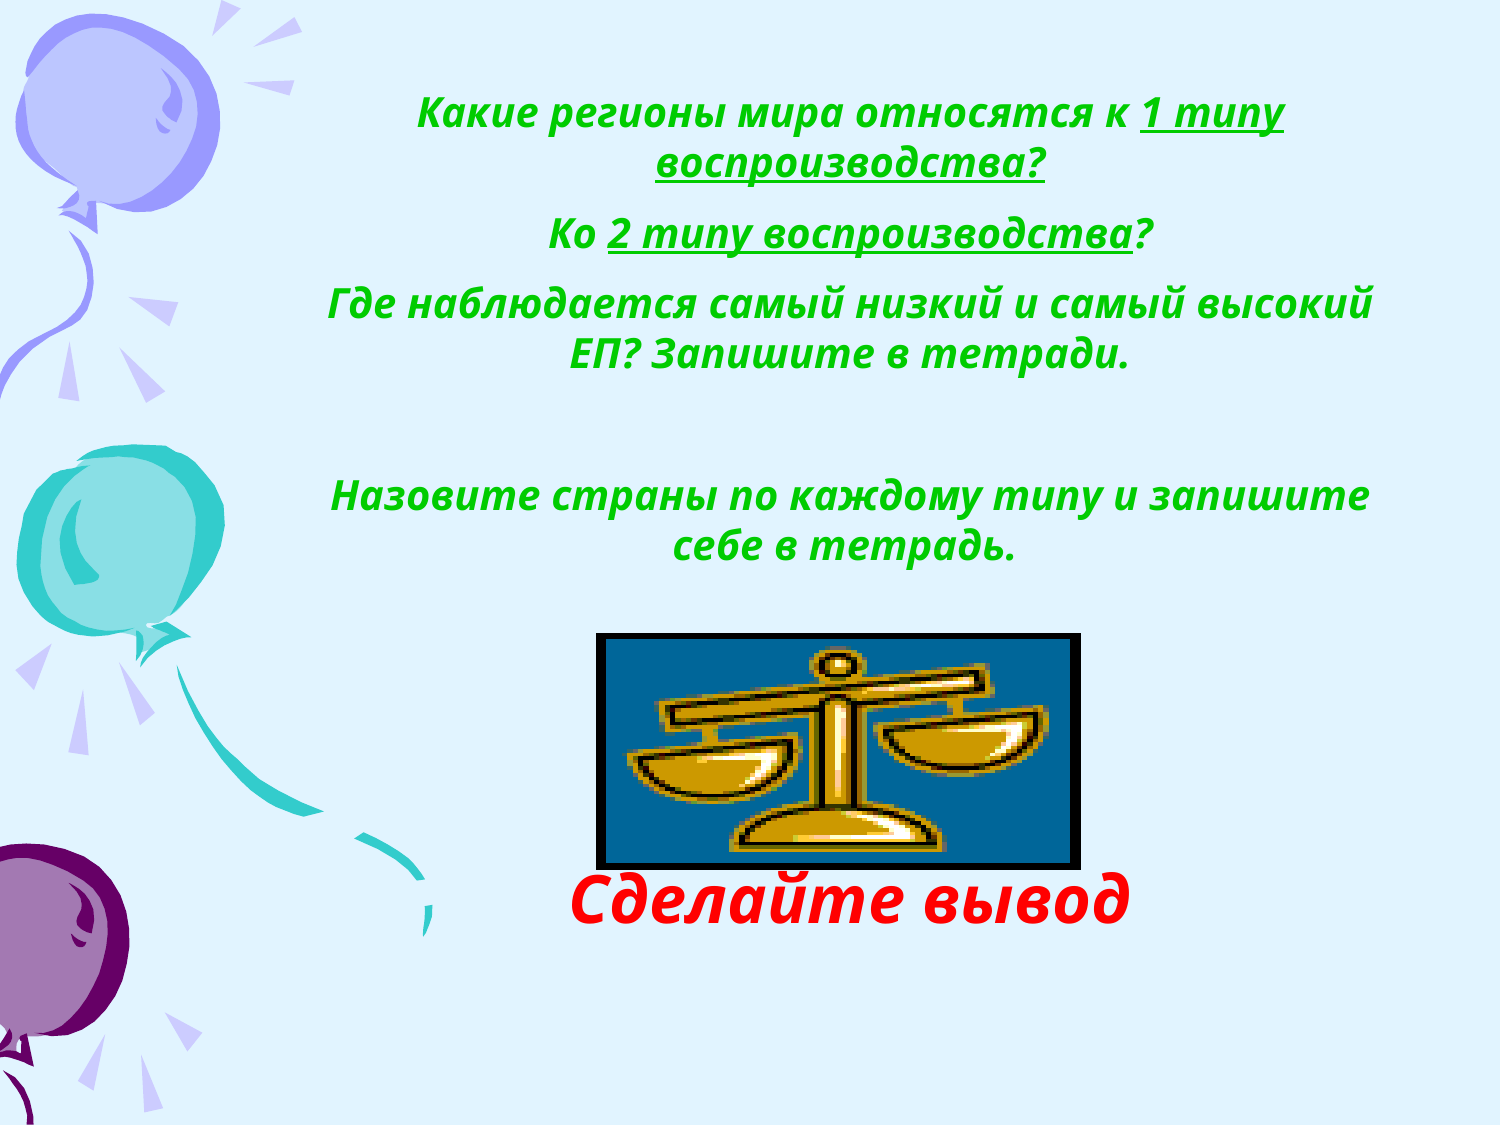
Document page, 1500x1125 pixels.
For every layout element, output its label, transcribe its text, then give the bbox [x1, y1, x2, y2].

text_box Какие регионы мира относятся к 1 типу воспроизводства? Ко 2 типу воспроизводства? Где наблюдается самый низкий и самый высокий ЕП? Запишите в тетради. Назовите страны по каждому типу и запишите себе в тетрадь. Сделайте вывод [277, 78, 1424, 1058]
picture [596, 632, 1081, 870]
